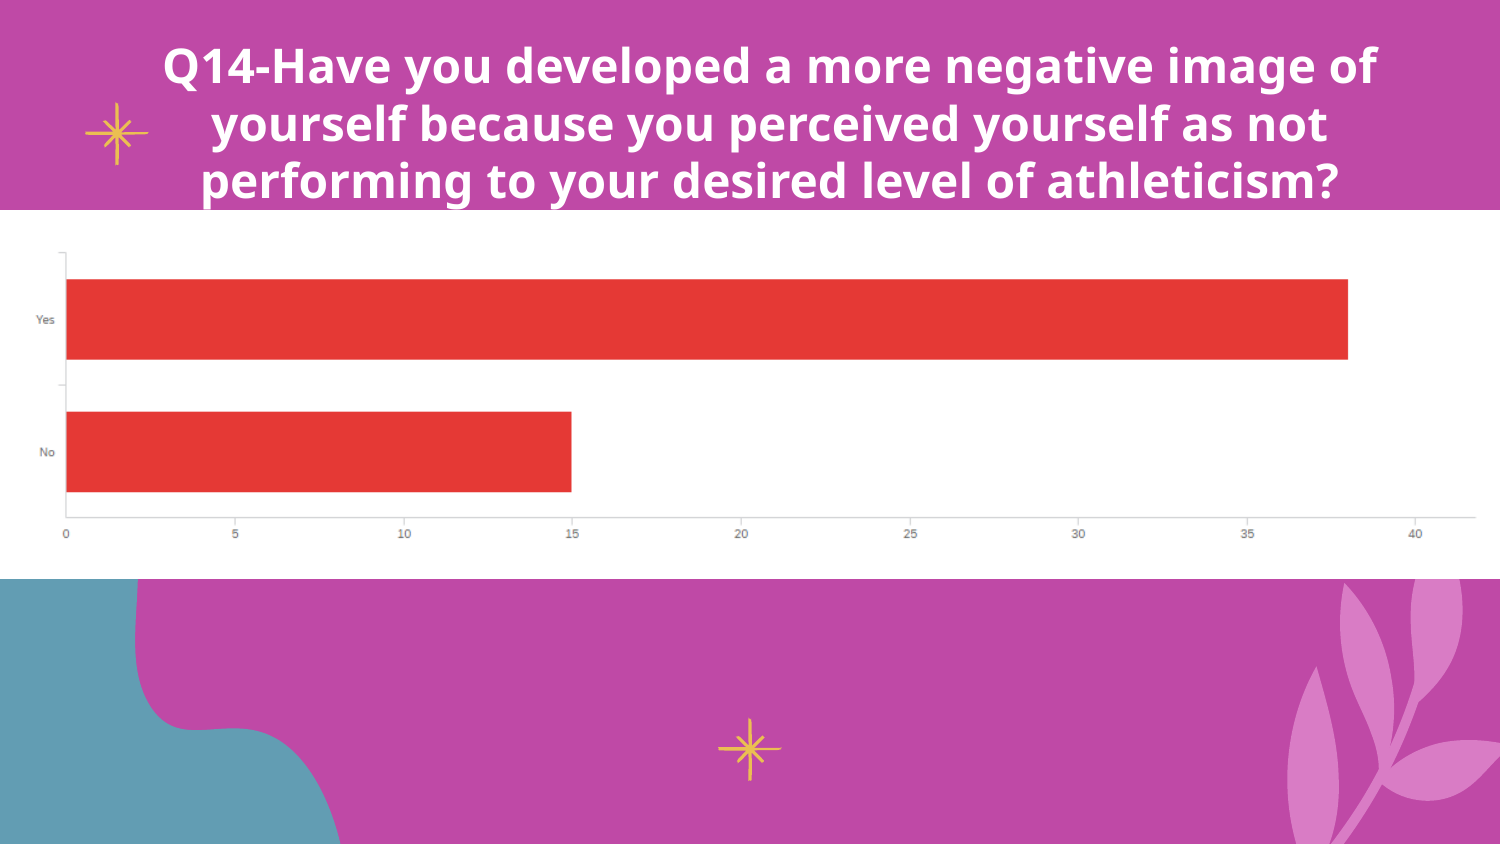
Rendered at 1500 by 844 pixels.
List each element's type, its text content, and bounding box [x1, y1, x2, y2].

text_box Q14-Have you developed a more negative image of yourself because you perceived yourself as not performing to your desired level of athleticism? [99, 20, 1442, 209]
picture [0, 210, 1500, 580]
